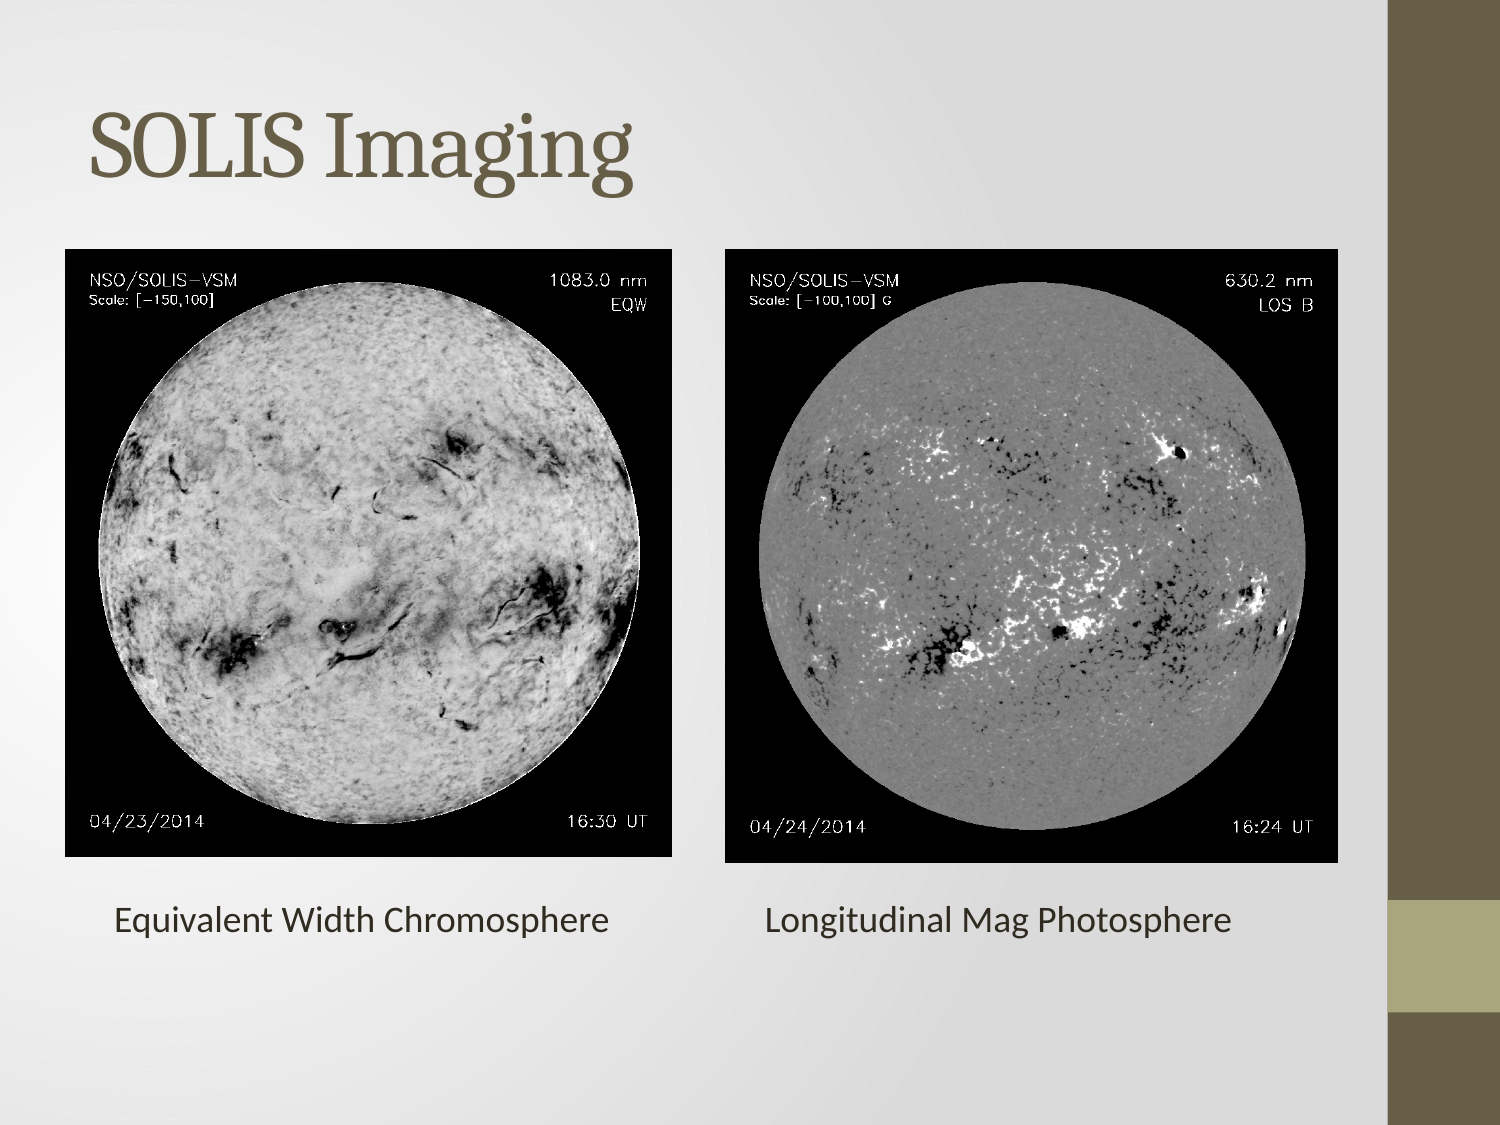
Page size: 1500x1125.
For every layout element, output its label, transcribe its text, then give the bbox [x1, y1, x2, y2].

text_box Equivalent Width Chromosphere Longitudinal Mag Photosphere [65, 887, 1338, 948]
picture [724, 249, 1338, 863]
title SOLIS Imaging [75, 45, 1325, 233]
picture [64, 249, 673, 857]
